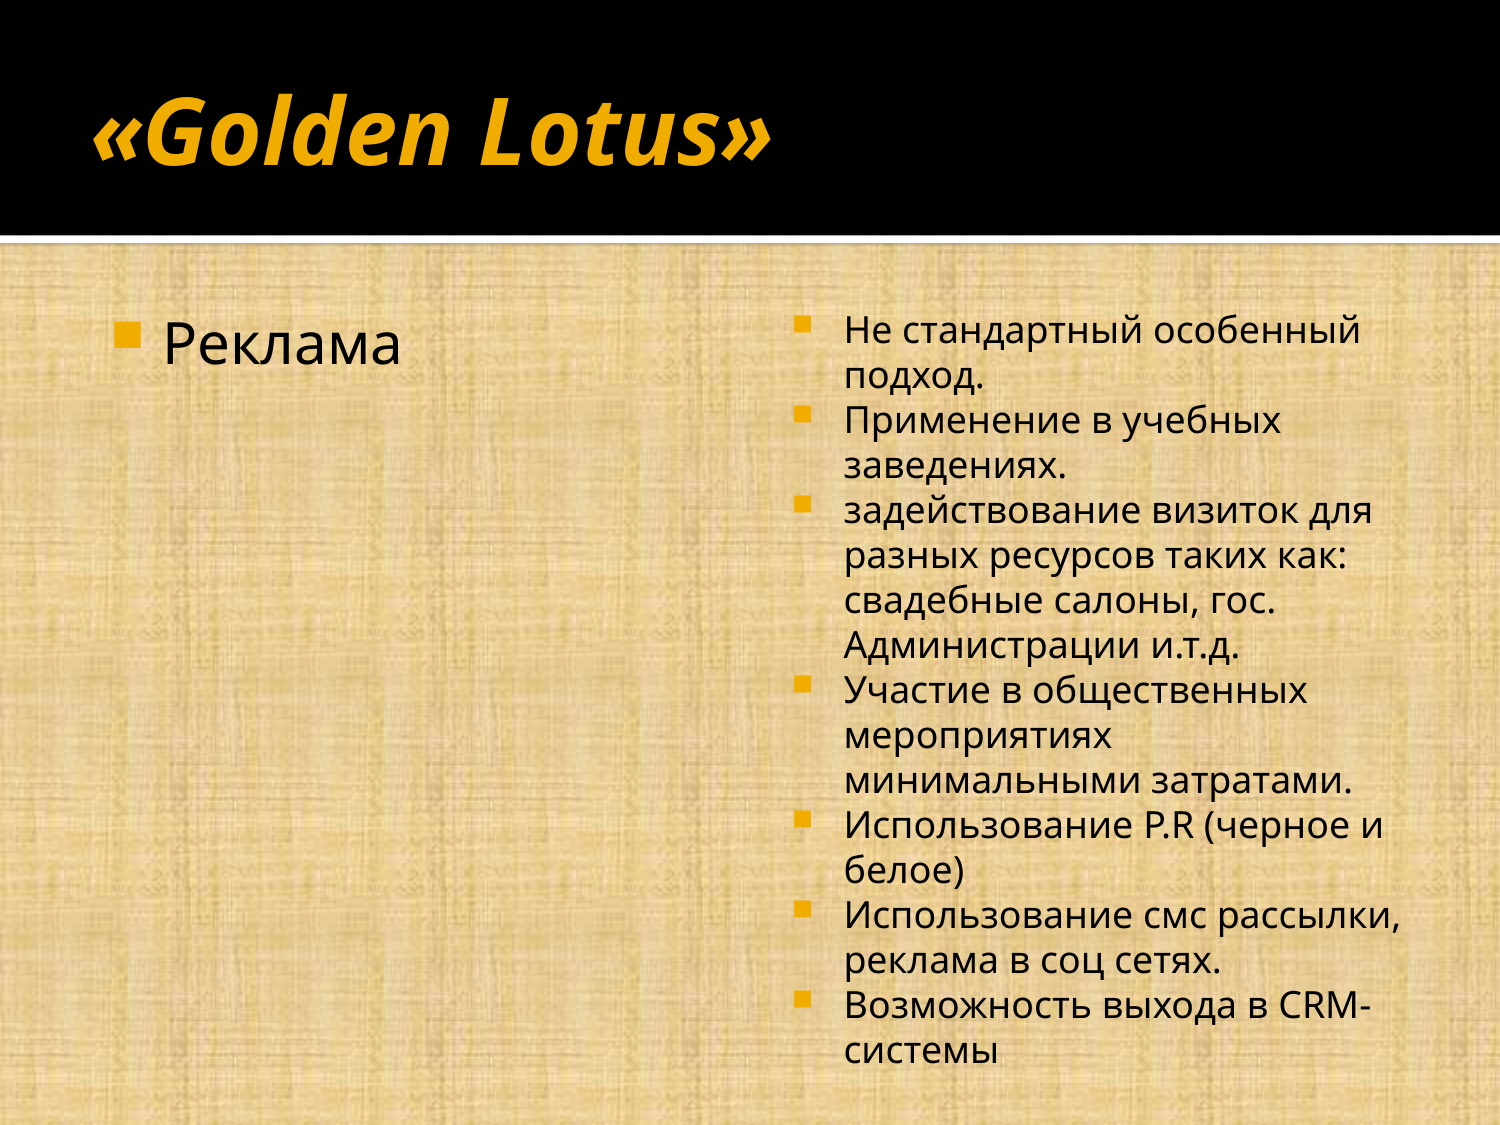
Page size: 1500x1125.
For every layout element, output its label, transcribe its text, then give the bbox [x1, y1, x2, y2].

list Реклама [75, 291, 738, 1050]
title «Golden Lotus» [75, 24, 1425, 231]
list Не стандартный особенный подход. Применение в учебных заведениях. задействование визиток для разных ресурсов таких как: свадебные салоны, гос. Администрации и.т.д. Участие в общественных мероприятиях минимальными затратами. Использование P.R (черное и белое) Использование смс рассылки, реклама в соц сетях. Возможность выхода в CRM-системы [762, 291, 1425, 1071]
picture [0, 244, 1500, 1125]
